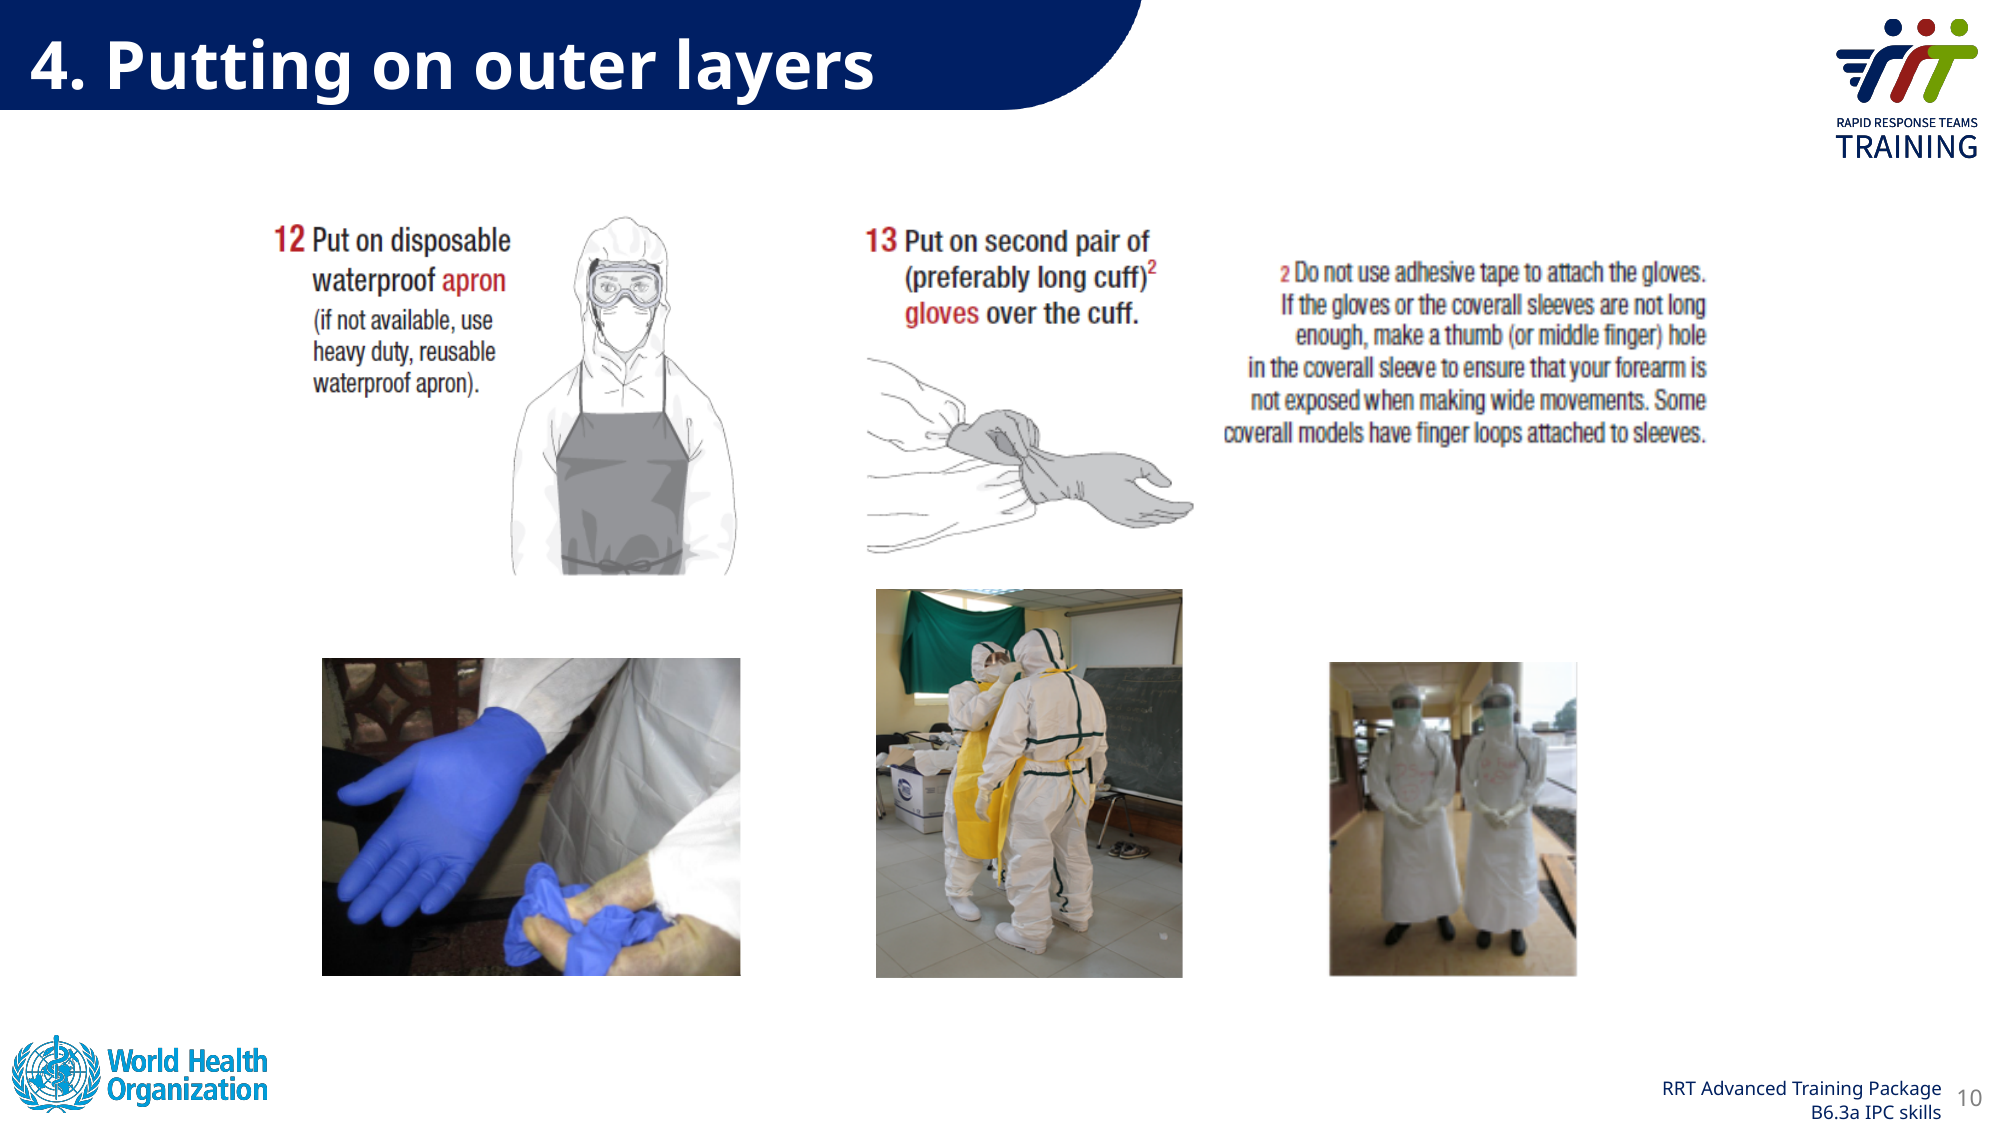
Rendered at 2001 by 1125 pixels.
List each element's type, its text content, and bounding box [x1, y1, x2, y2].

picture [843, 205, 1216, 563]
picture [12, 1083, 48, 1113]
picture [321, 658, 742, 976]
picture [50, 1108, 62, 1113]
picture [71, 1053, 90, 1091]
picture [40, 1062, 47, 1070]
picture [1306, 662, 1603, 979]
picture [876, 589, 1184, 979]
picture [34, 1054, 43, 1078]
picture [1224, 253, 1724, 474]
picture [0, 0, 1146, 110]
picture [254, 207, 753, 592]
picture [30, 1083, 37, 1091]
picture [36, 1088, 78, 1105]
picture [24, 1054, 36, 1087]
picture [12, 1035, 54, 1068]
picture [22, 1062, 26, 1077]
picture [1835, 19, 1978, 167]
text_box 4. Putting on outer layers [22, 15, 1490, 122]
picture [59, 1035, 267, 1113]
picture [46, 1056, 54, 1062]
